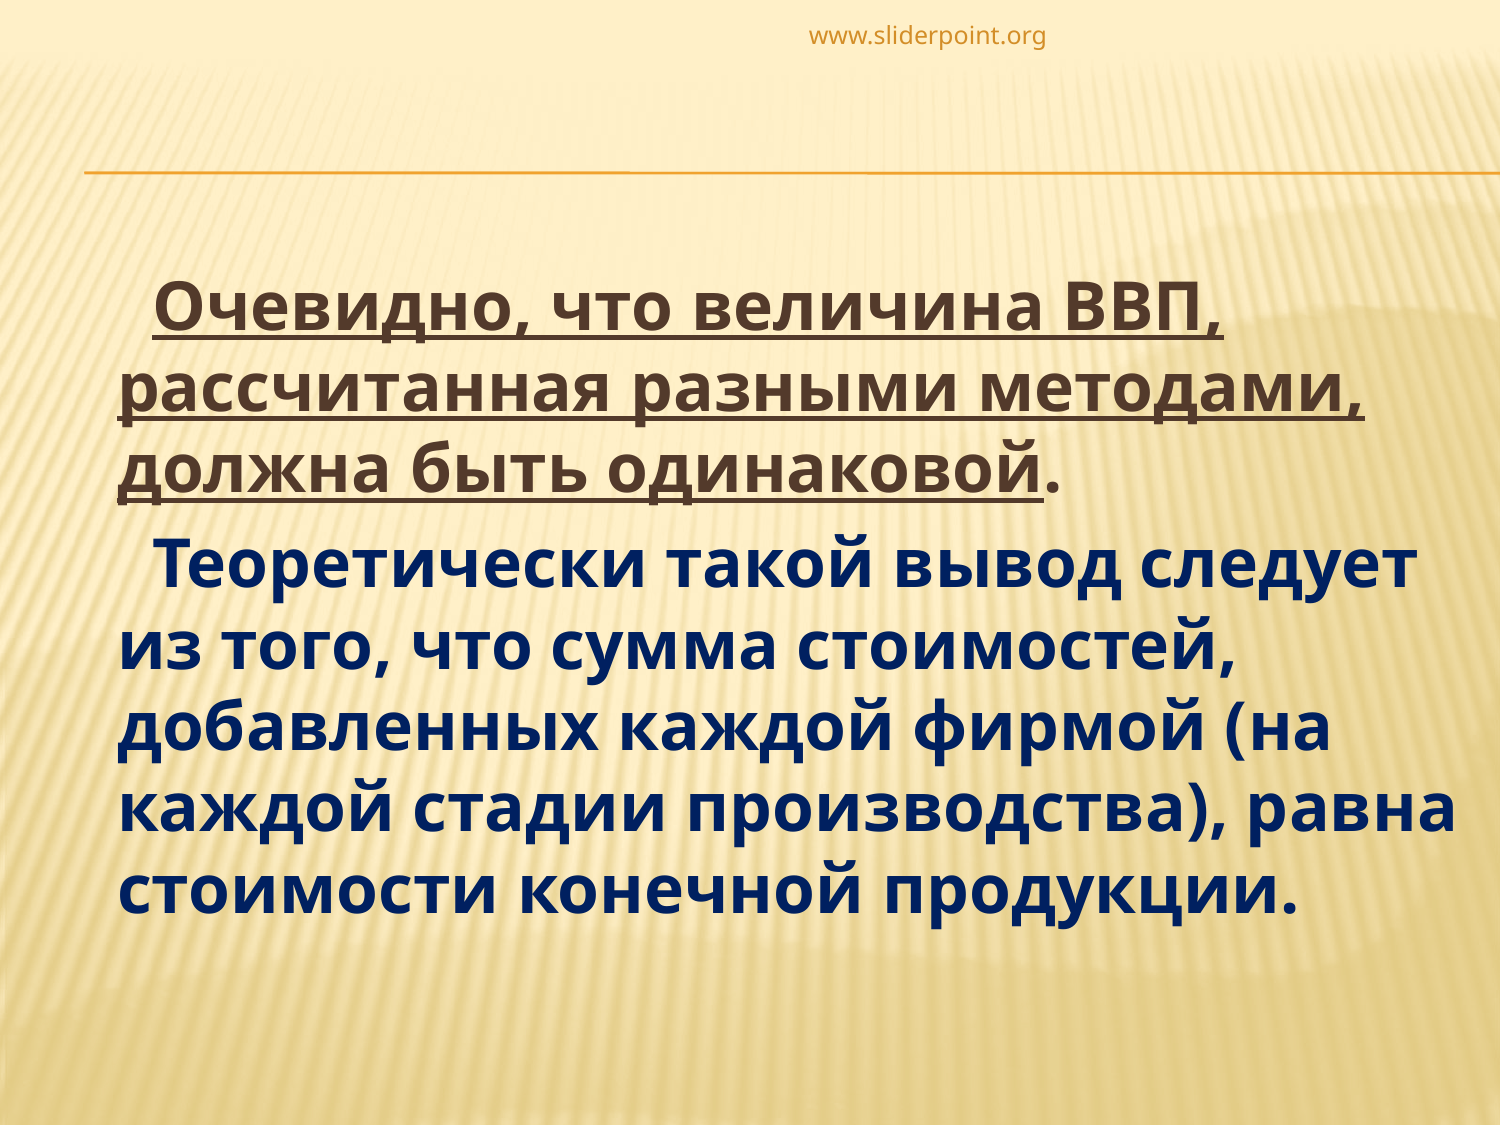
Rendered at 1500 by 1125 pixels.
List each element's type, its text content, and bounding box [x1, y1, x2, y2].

footer www.sliderpoint.org [587, 12, 1063, 60]
list Очевидно, что величина ВВП, рассчитанная разными методами, должна быть одинаковой. Теоретически такой вывод следует из того, что сумма стоимостей, добавленных каждой фирмой (на каждой стадии производства), равна стоимости конечной продукции. [50, 254, 1475, 998]
